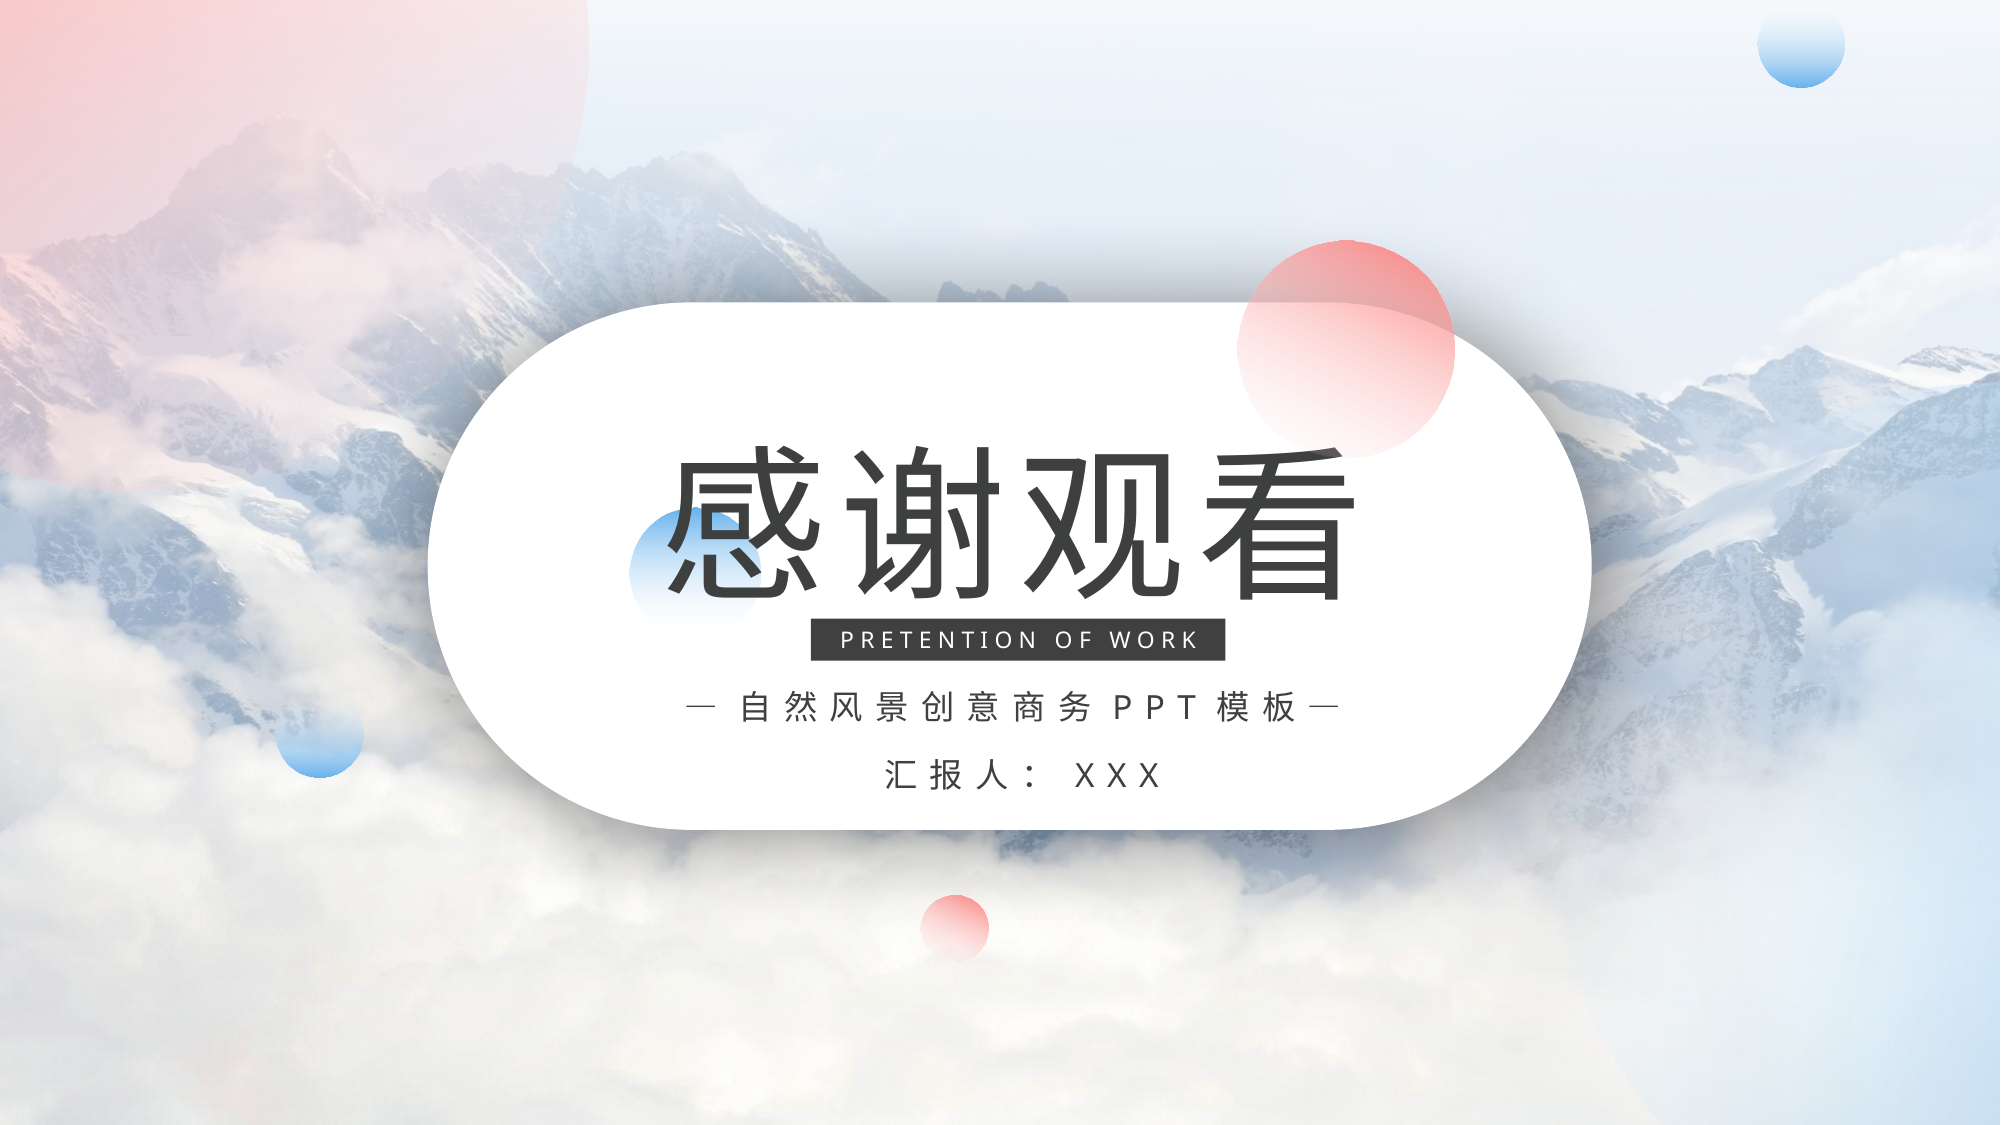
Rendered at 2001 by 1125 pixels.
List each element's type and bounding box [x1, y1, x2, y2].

text_box [427, 240, 1592, 830]
picture [0, 0, 2000, 1125]
